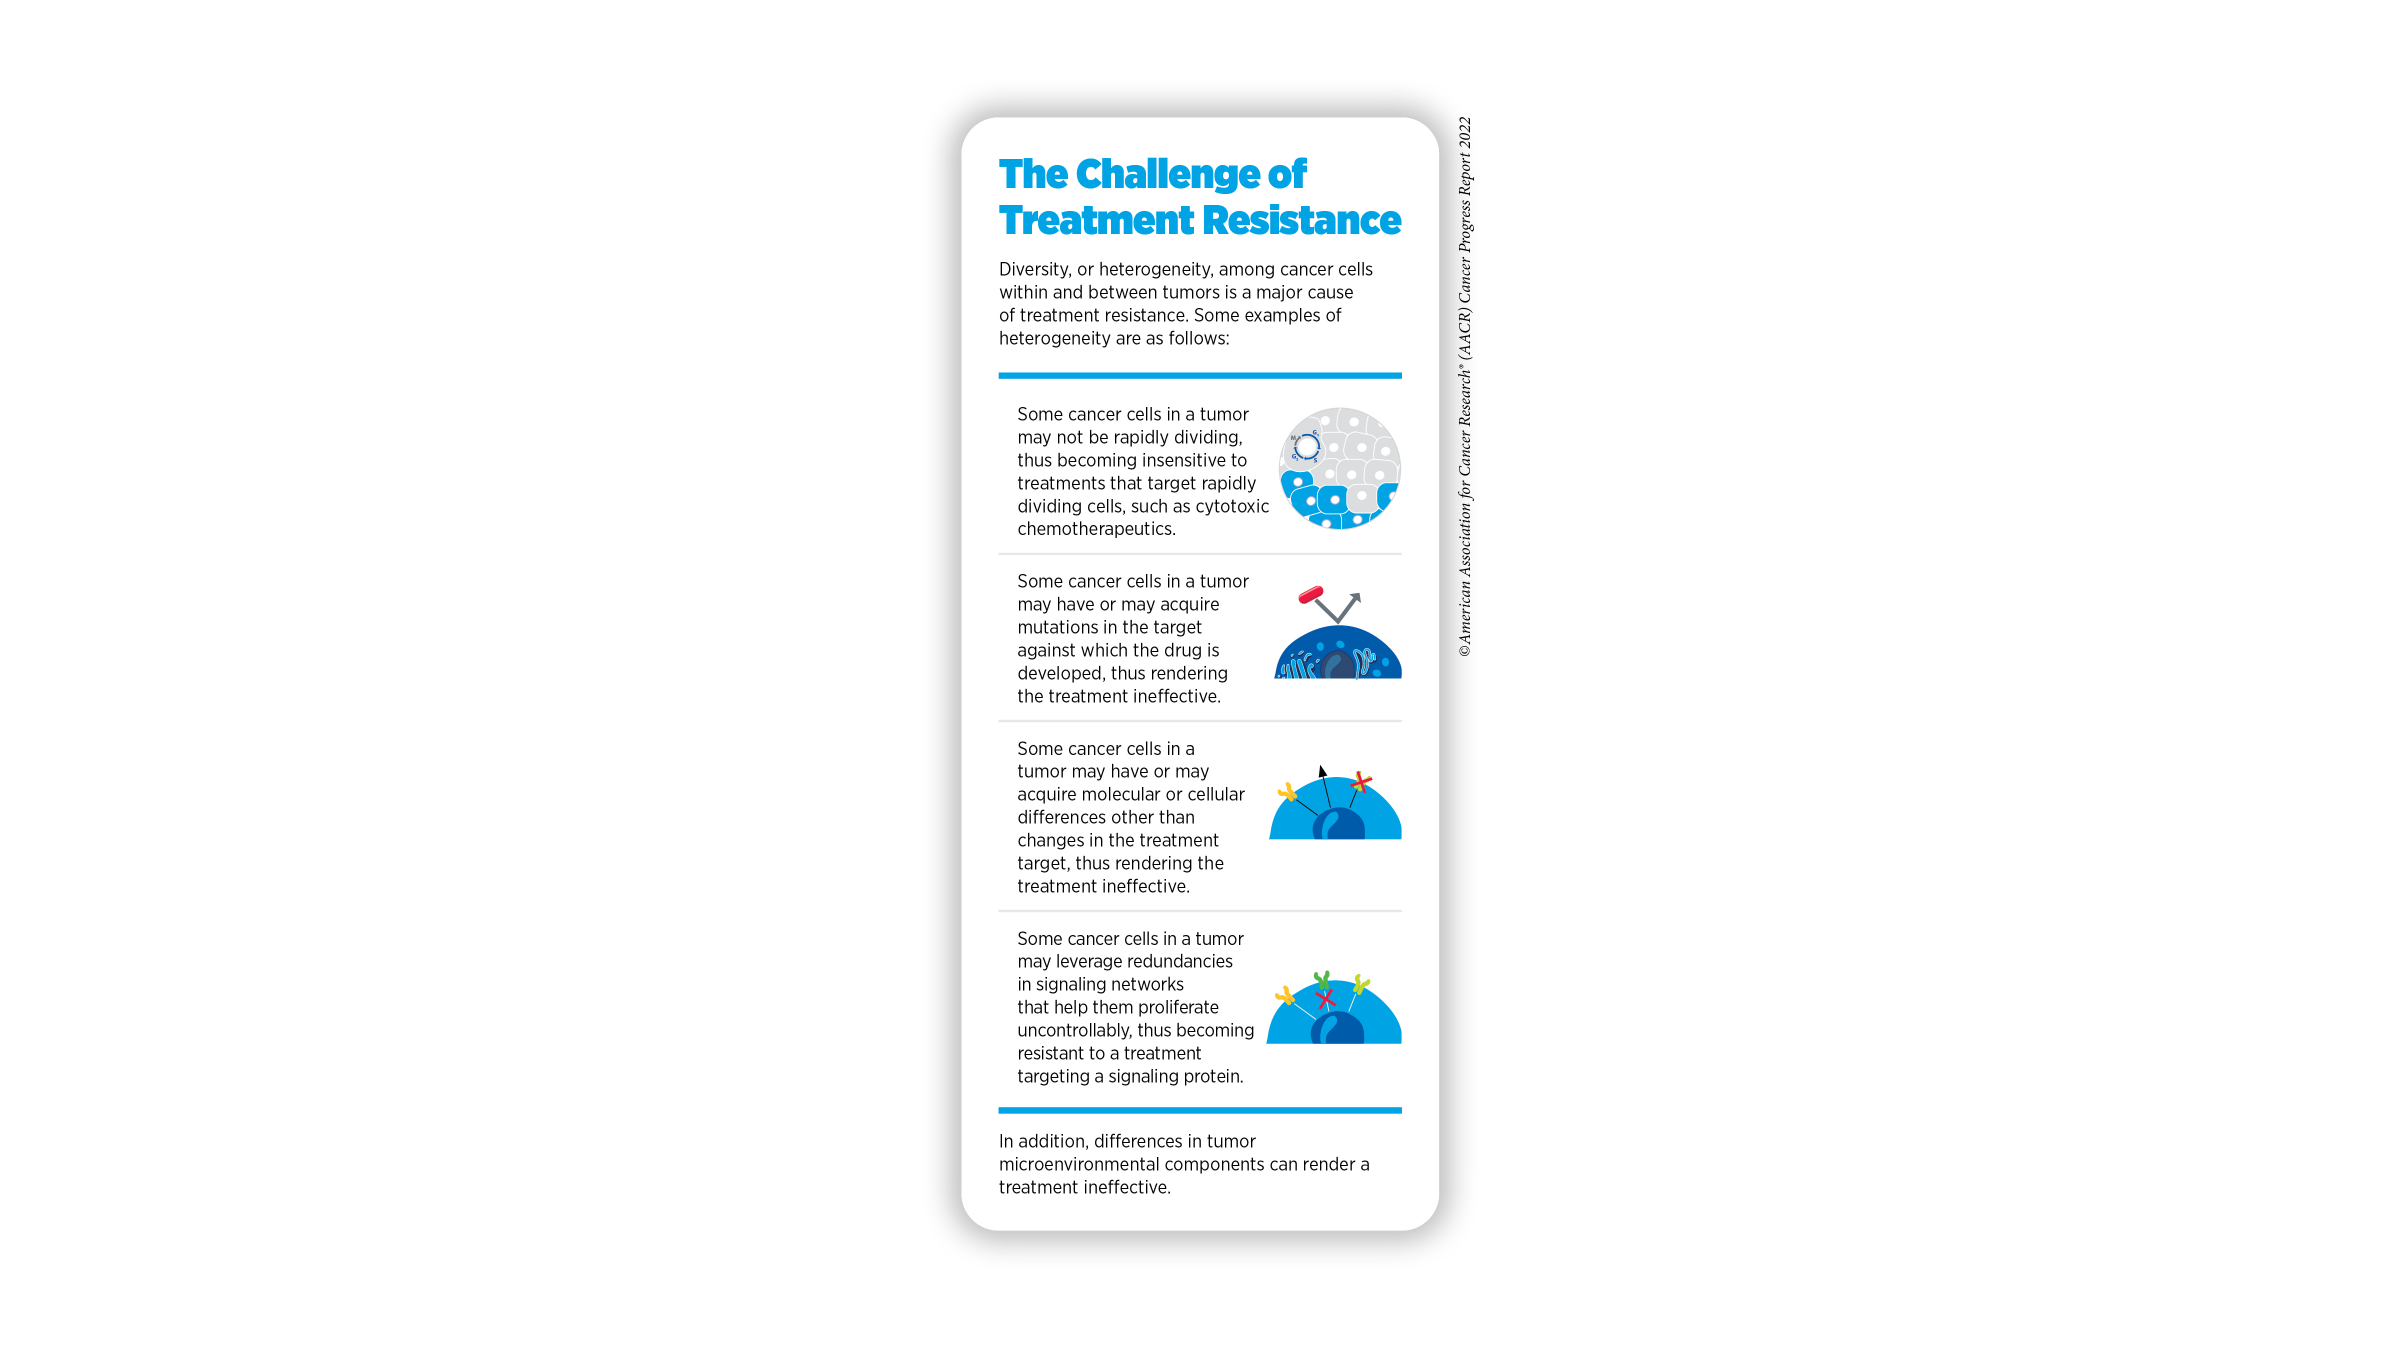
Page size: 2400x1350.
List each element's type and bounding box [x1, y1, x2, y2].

picture [905, 61, 1495, 1289]
